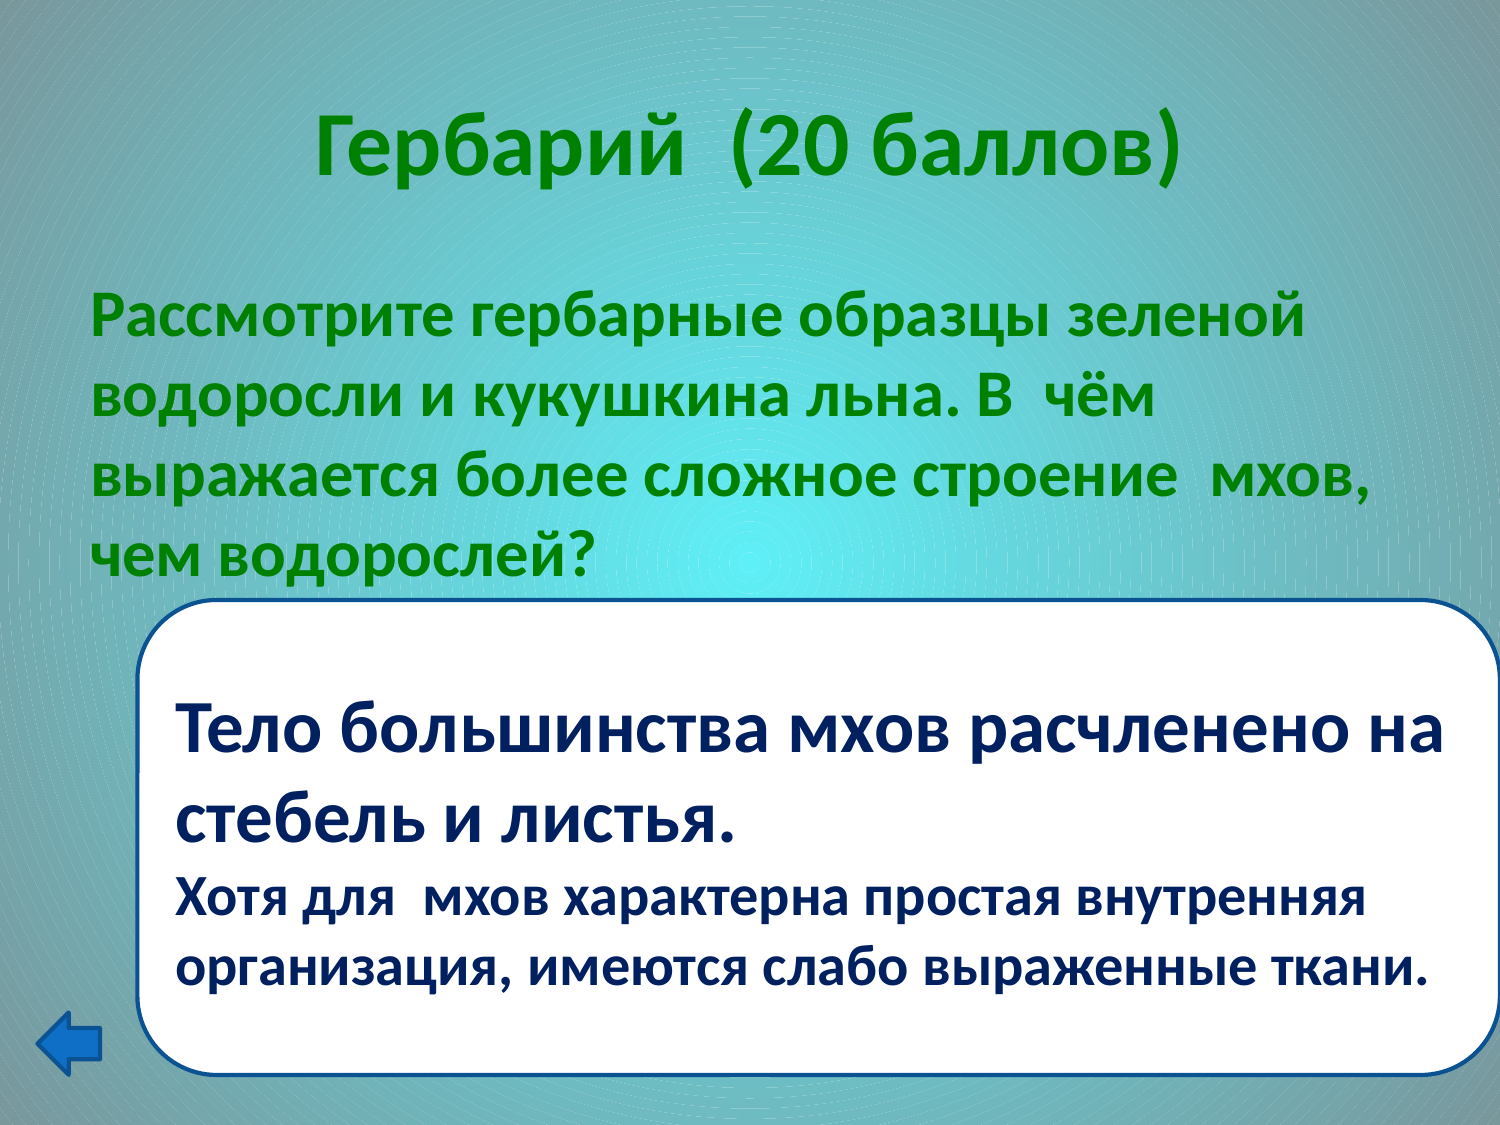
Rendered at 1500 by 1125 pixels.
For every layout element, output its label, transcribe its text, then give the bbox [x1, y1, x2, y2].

text_box Тело большинства мхов расчленено на стебель и листья. Хотя для мхов характерна простая внутренняя организация, имеются слабо выраженные ткани. [135, 597, 1500, 1078]
list Рассмотрите гербарные образцы зеленой водоросли и кукушкина льна. В чём выражается более сложное строение мхов, чем водорослей? [75, 262, 1425, 1005]
text_box [35, 1010, 103, 1077]
title Гербарий (20 баллов) [75, 45, 1425, 233]
